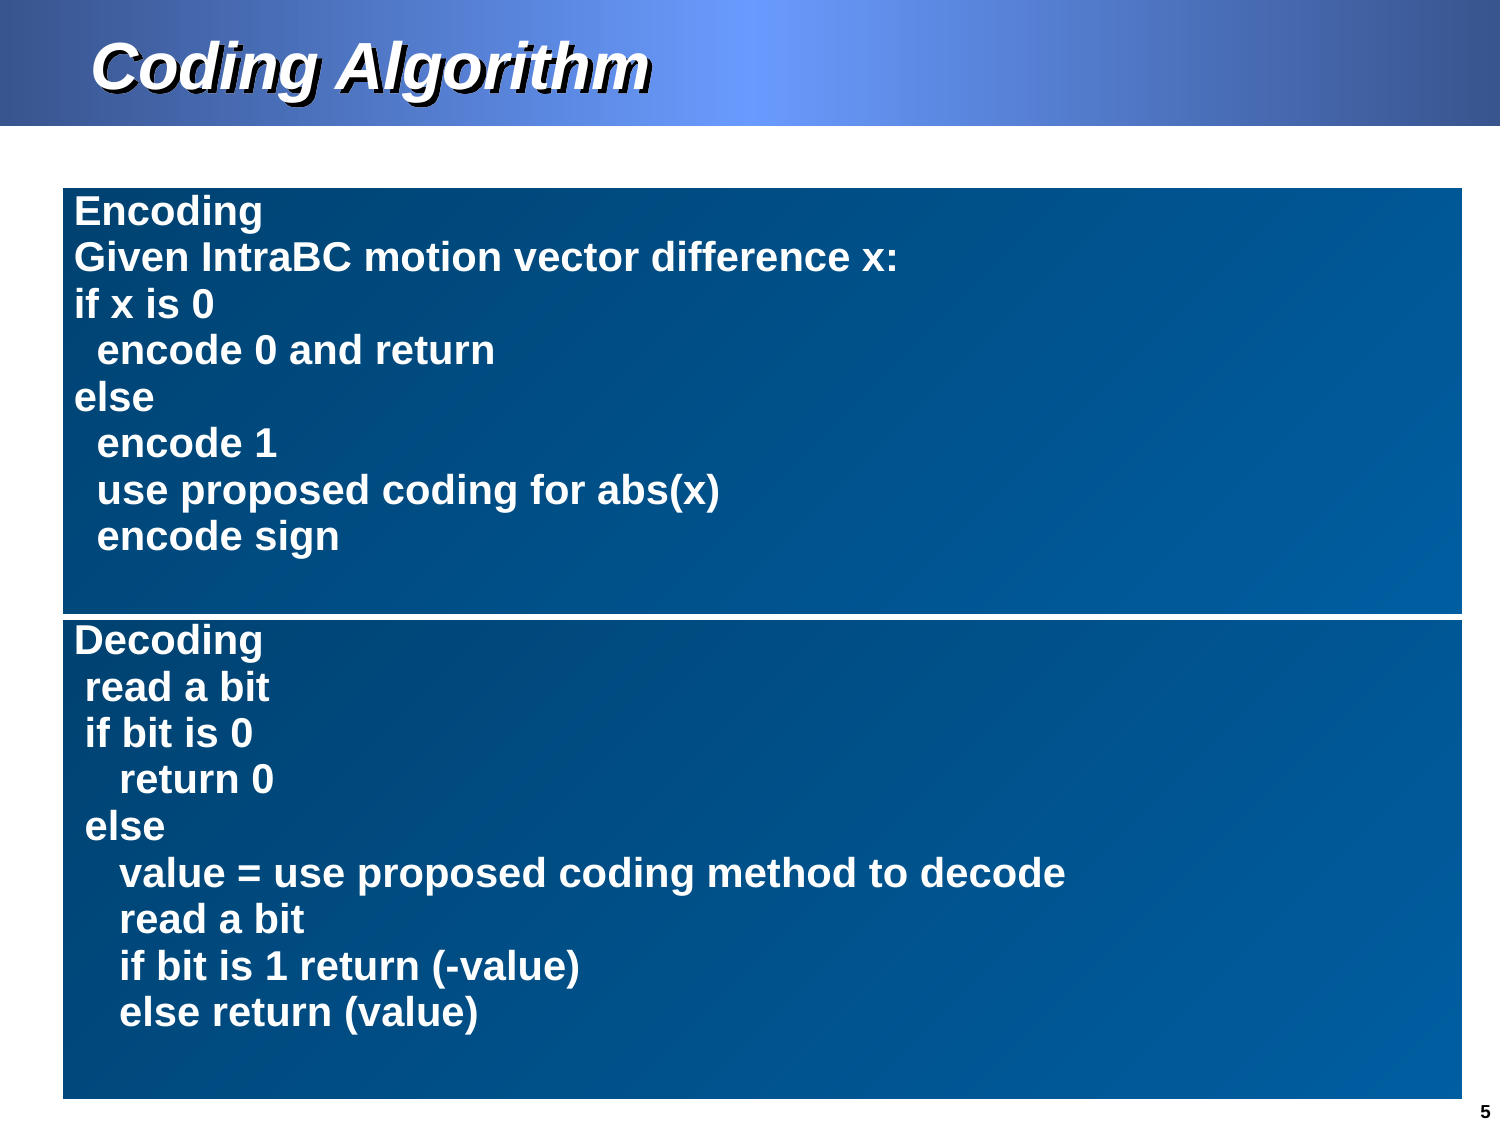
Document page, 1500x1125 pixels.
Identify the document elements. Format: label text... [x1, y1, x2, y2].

table_header Encoding Given IntraBC motion vector difference x: if x is 0 encode 0 and return else encode 1 use proposed coding for abs(x) encode sign [63, 188, 1462, 614]
title Coding Algorithm [74, 12, 1426, 126]
table_cell Decoding read a bit if bit is 0 return 0 else value = use proposed coding method to decode read a bit if bit is 1 return (-value) else return (value) [63, 620, 1462, 1099]
slide_number 5 [1368, 1091, 1500, 1125]
